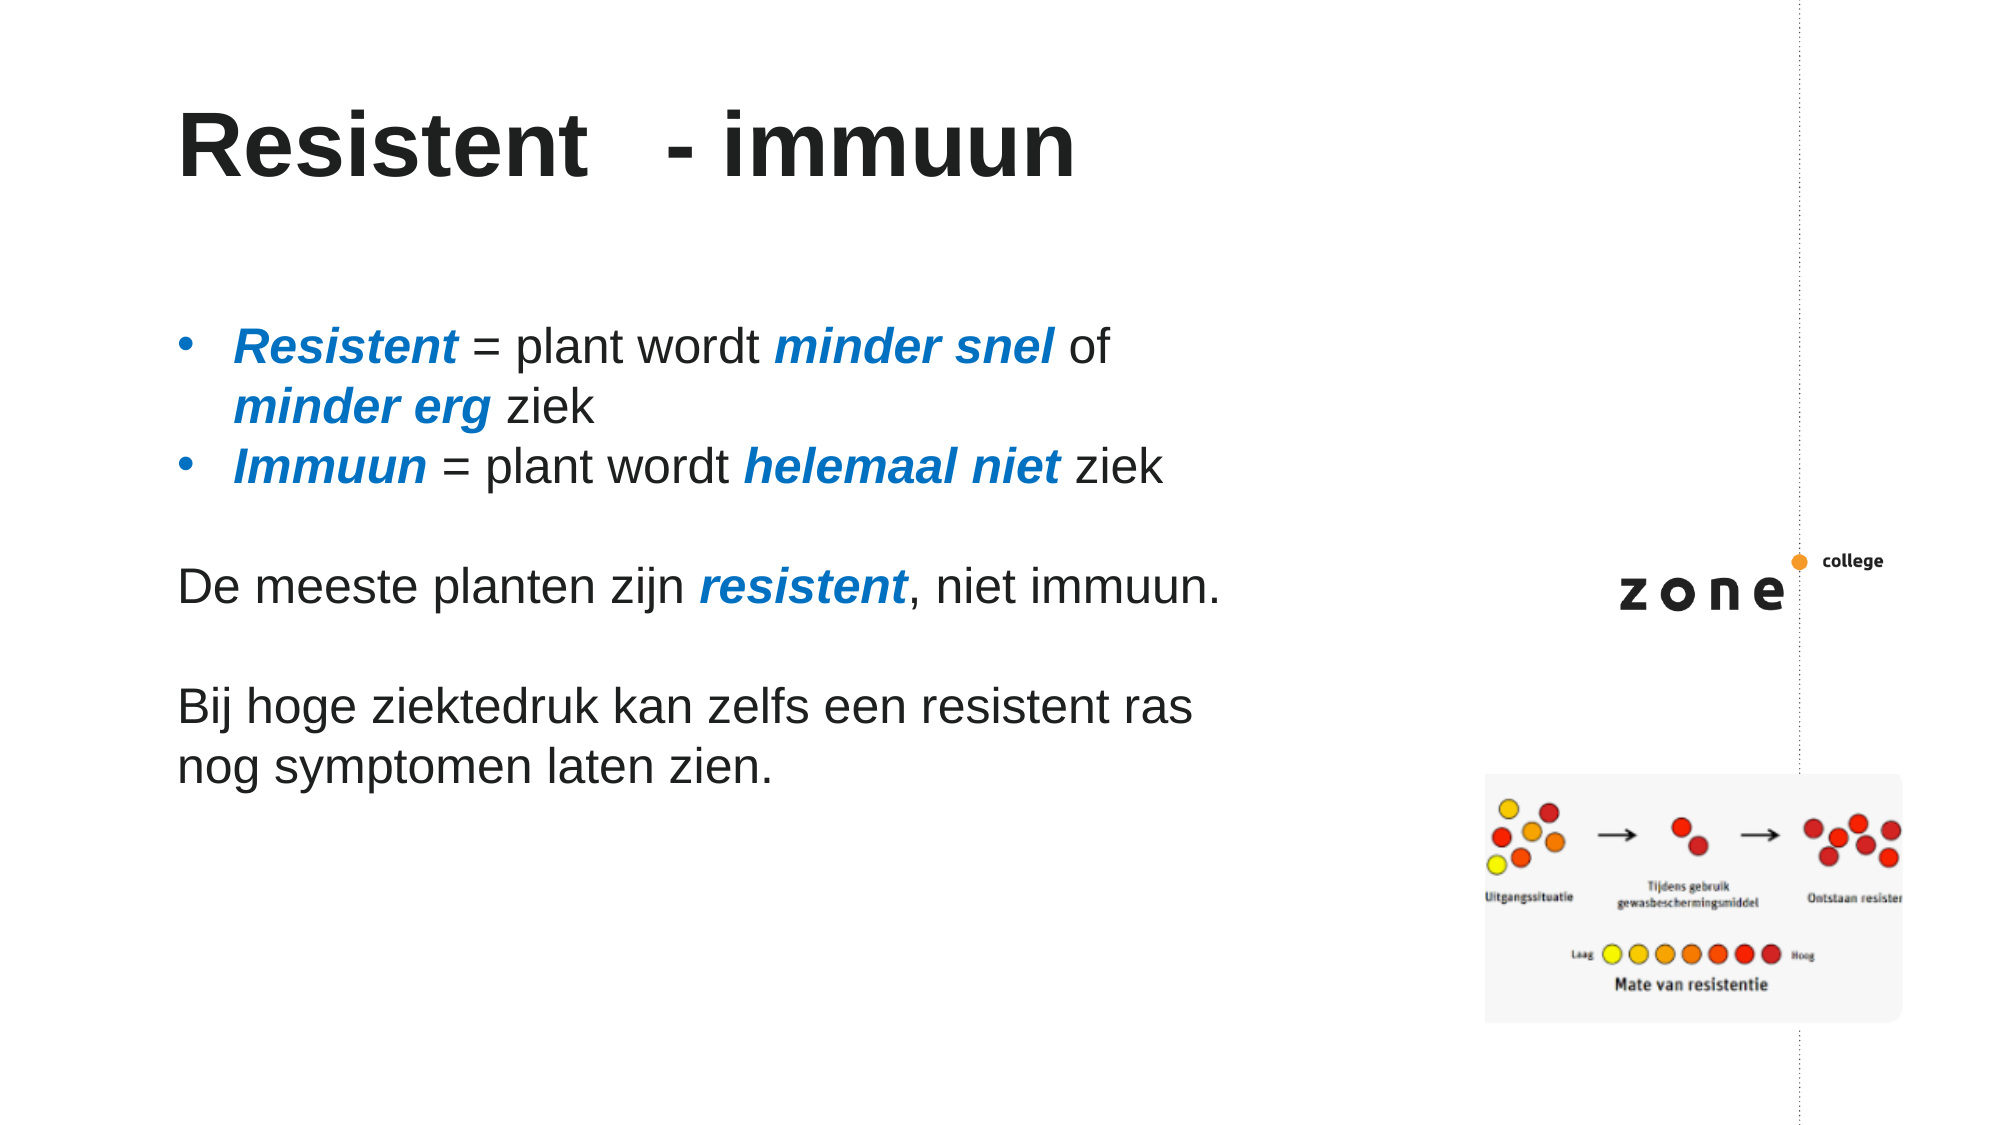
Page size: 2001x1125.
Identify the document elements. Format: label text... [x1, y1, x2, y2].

title Resistent - immuun [177, 97, 1471, 261]
picture [1485, 0, 2001, 1125]
list Resistent = plant wordt minder snel of minder erg ziek Immuun = plant wordt helemaal niet ziek De meeste planten zijn resistent, niet immuun. Bij hoge ziektedruk kan zelfs een resistent ras nog symptomen laten zien. [177, 313, 1269, 1091]
